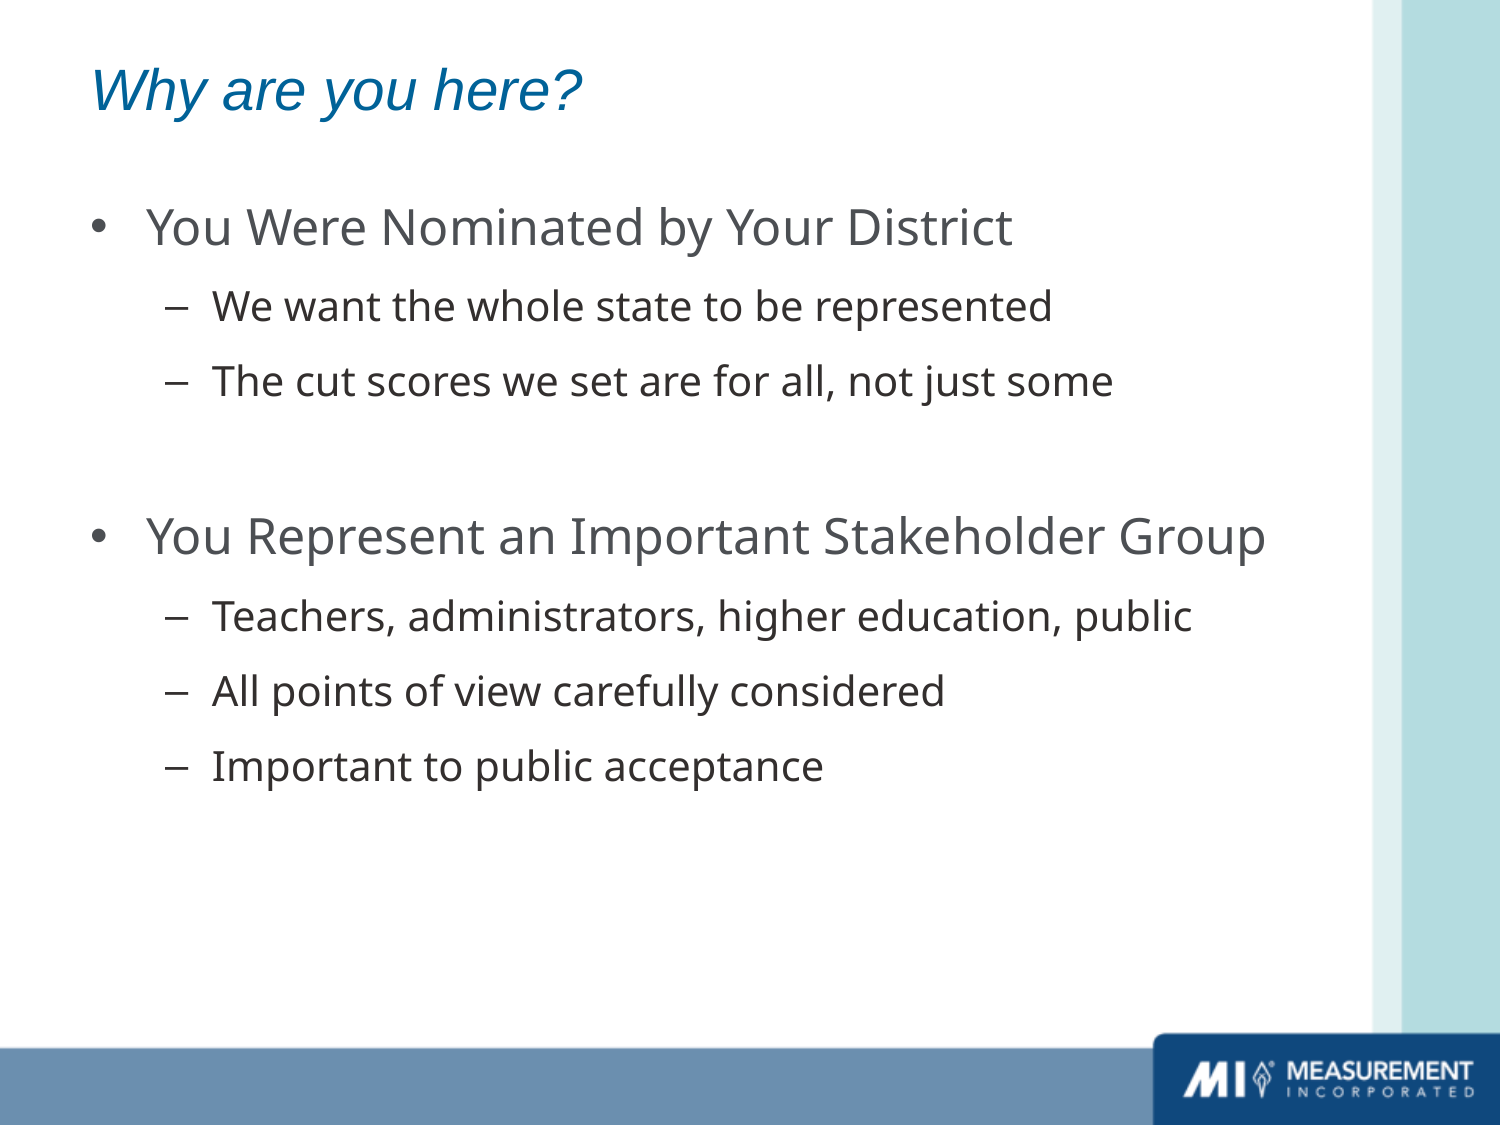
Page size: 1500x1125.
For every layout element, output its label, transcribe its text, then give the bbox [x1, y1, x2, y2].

list You Were Nominated by Your District We want the whole state to be represented The cut scores we set are for all, not just some You Represent an Important Stakeholder Group Teachers, administrators, higher education, public All points of view carefully considered Important to public acceptance [75, 187, 1438, 1000]
picture [0, 0, 1500, 1125]
title Why are you here? [75, 0, 1438, 175]
